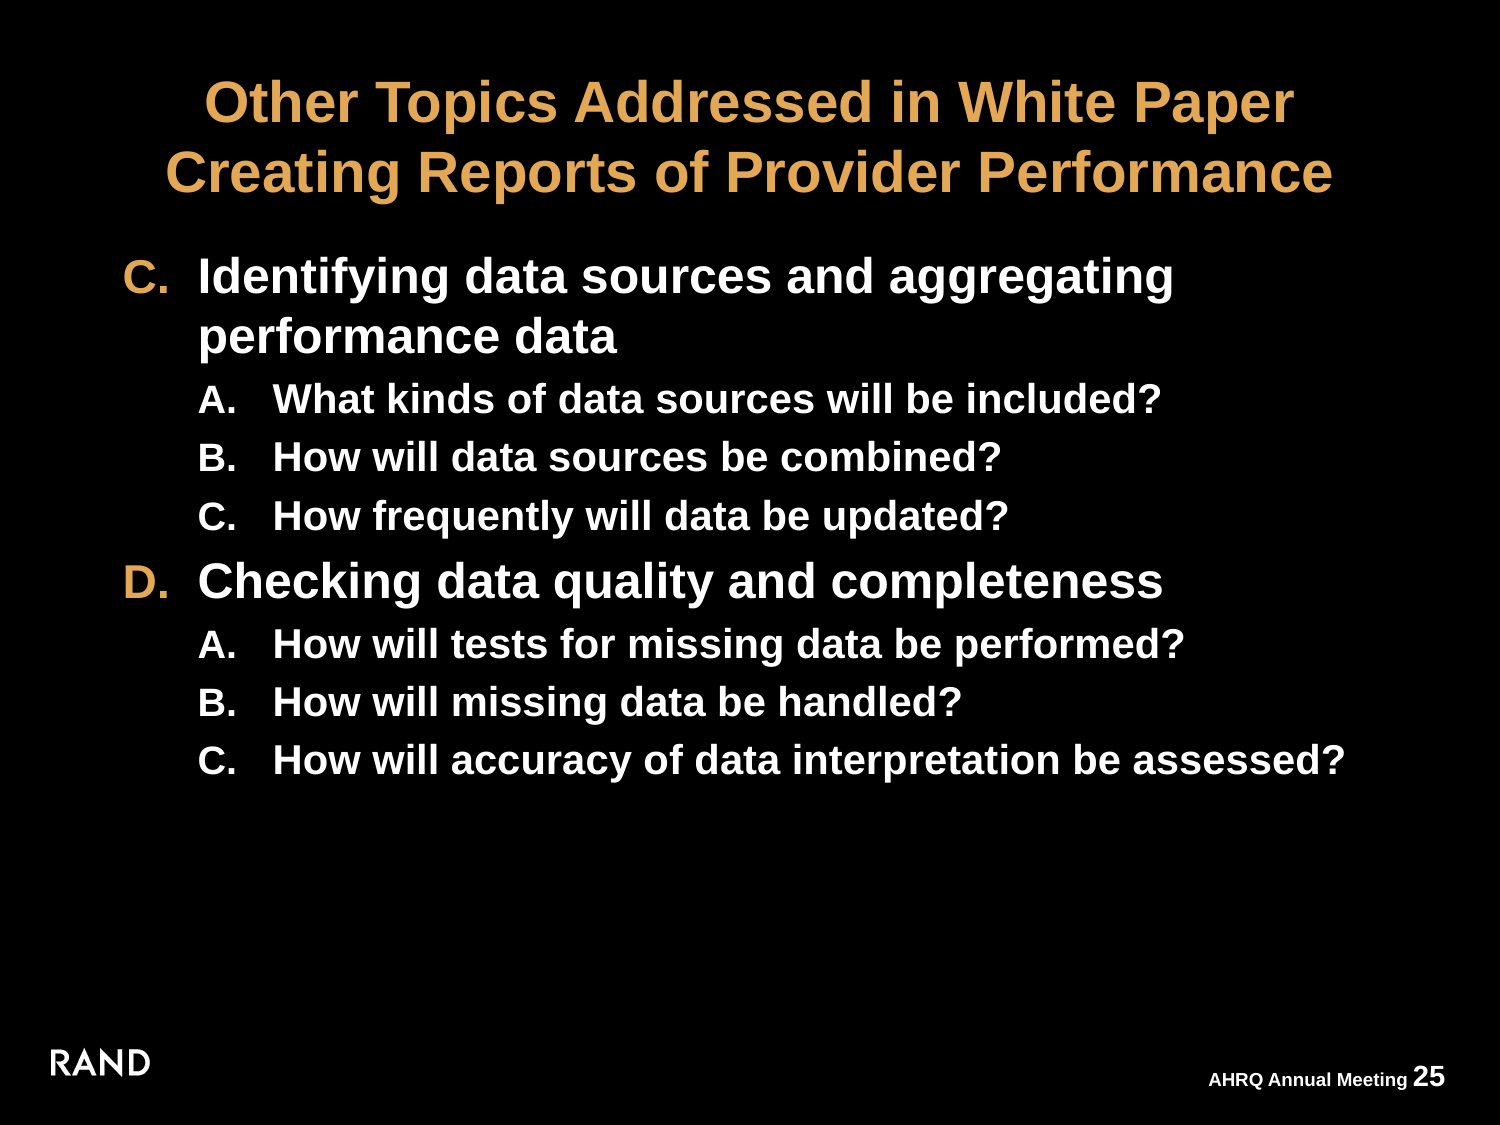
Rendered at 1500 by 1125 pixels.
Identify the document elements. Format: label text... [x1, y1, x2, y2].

picture [50, 1046, 151, 1077]
title Other Topics Addressed in White Paper Creating Reports of Provider Performance [0, 63, 1500, 165]
list Identifying data sources and aggregating performance data What kinds of data sources will be included? How will data sources be combined? How frequently will data be updated? Checking data quality and completeness How will tests for missing data be performed? How will missing data be handled? How will accuracy of data interpretation be assessed? [122, 242, 1444, 1002]
